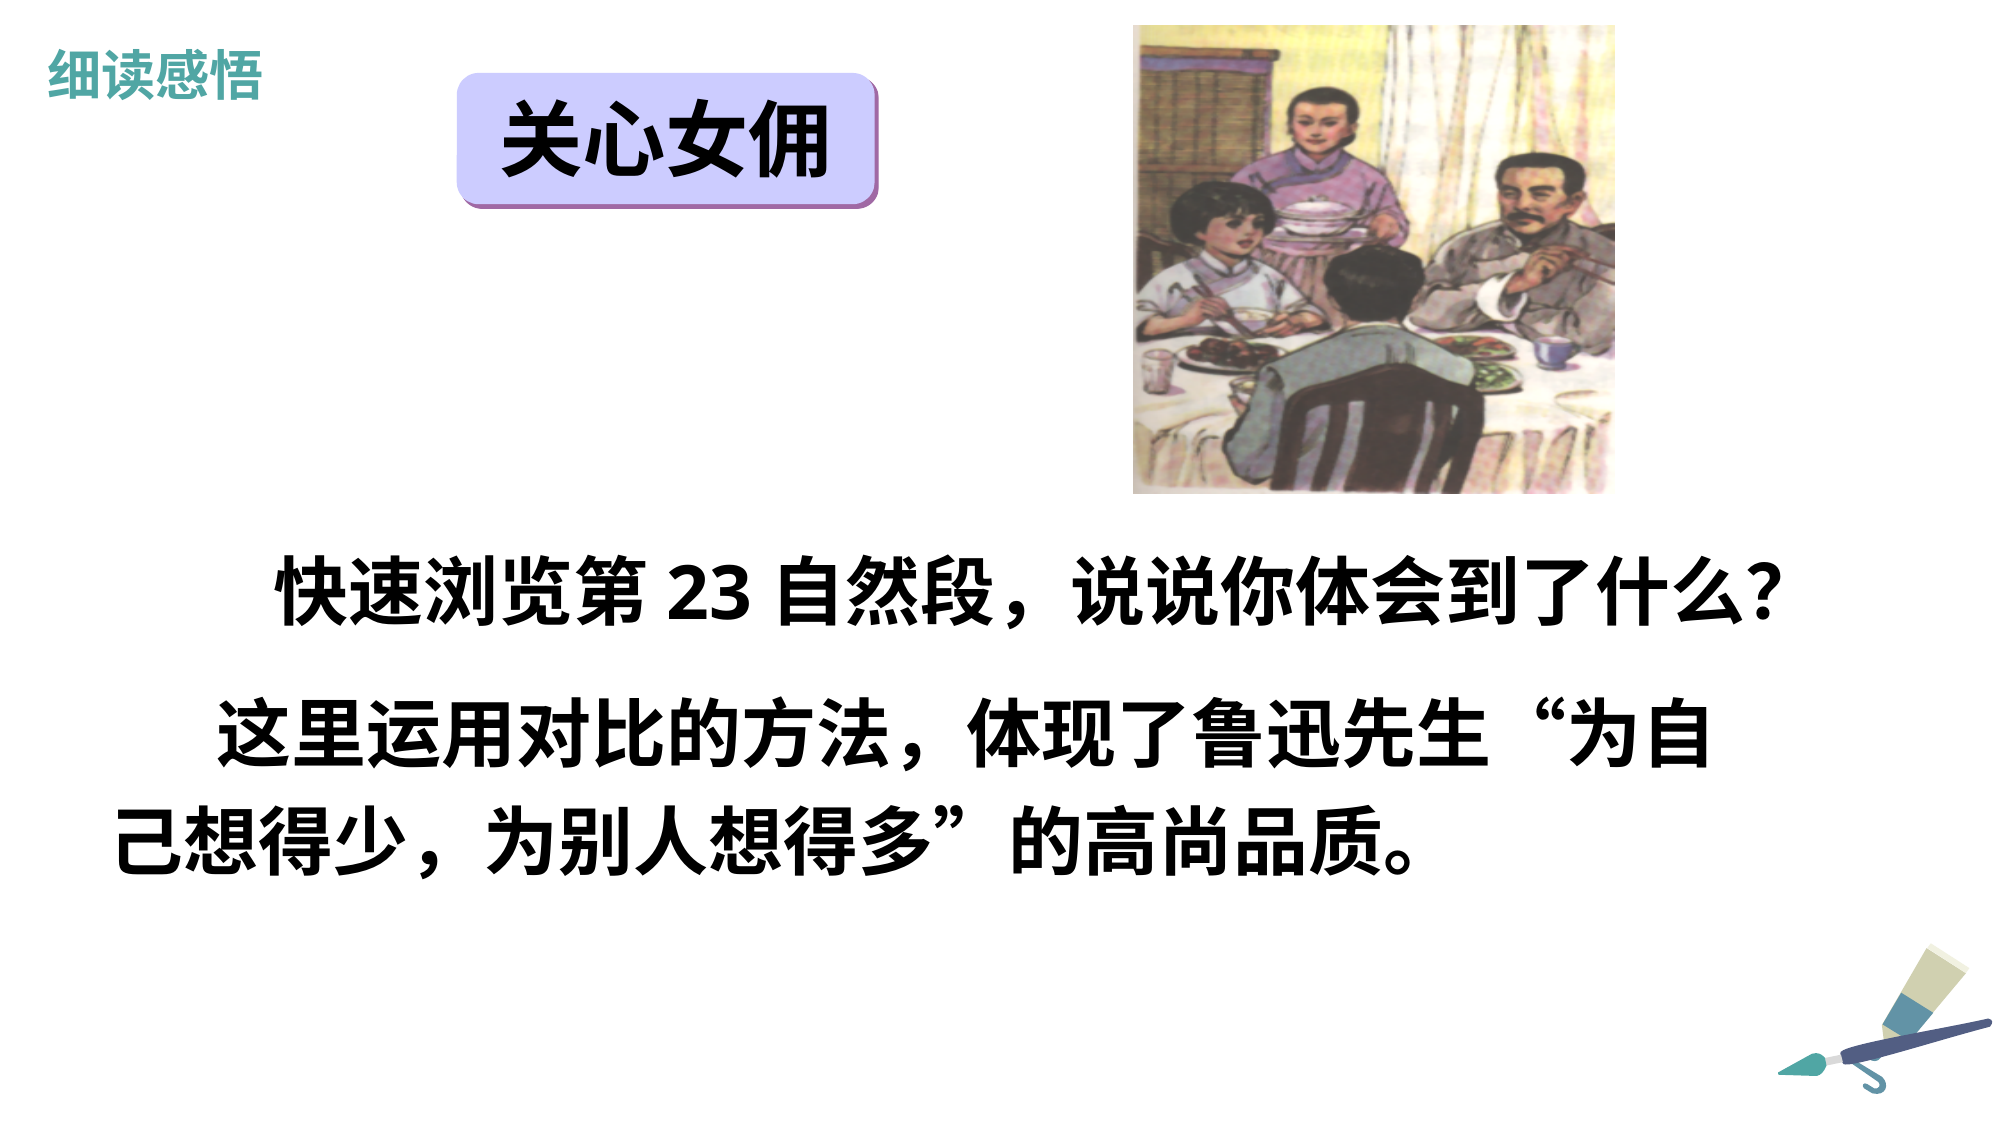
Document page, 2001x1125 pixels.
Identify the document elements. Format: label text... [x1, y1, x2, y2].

text_box 关心女佣 [456, 72, 875, 205]
picture [1133, 25, 1615, 494]
text_box 快速浏览第23自然段，说说你体会到了什么？ [259, 510, 1908, 733]
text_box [1811, 945, 1974, 1125]
text_box 细读感悟 [32, 33, 347, 114]
text_box 这里运用对比的方法，体现了鲁迅先生“为自己想得少，为别人想得多”的高尚品质。 [93, 661, 1804, 893]
